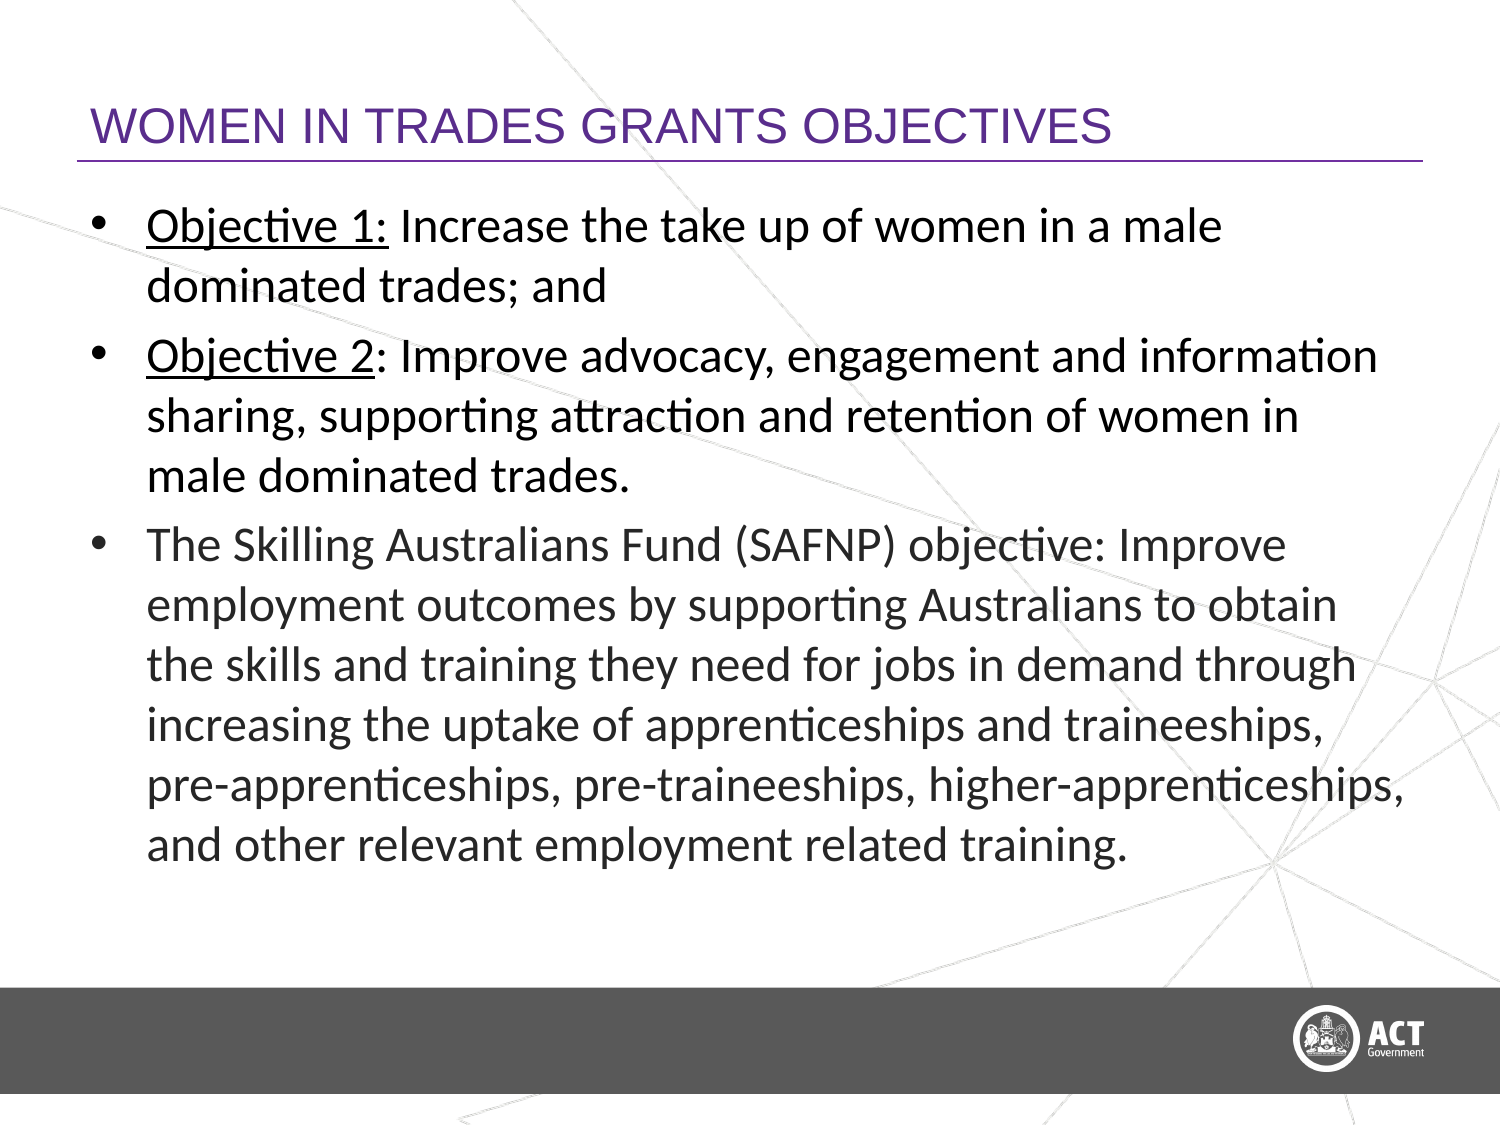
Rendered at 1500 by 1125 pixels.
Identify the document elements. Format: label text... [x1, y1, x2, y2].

picture [1293, 1005, 1424, 1072]
title WOMEN IN TRADES GRANTS OBJECTIVES [75, 45, 1425, 161]
picture [0, 0, 1500, 987]
list Objective 1: Increase the take up of women in a male dominated trades; and Objective 2: Improve advocacy, engagement and information sharing, supporting attraction and retention of women in male dominated trades. The Skilling Australians Fund (SAFNP) objective: Improve employment outcomes by supporting Australians to obtain the skills and training they need for jobs in demand through increasing the uptake of apprenticeships and traineeships, pre-apprenticeships, pre-traineeships, higher-apprenticeships, and other relevant employment related training. [75, 184, 1425, 941]
picture [0, 1094, 1500, 1125]
